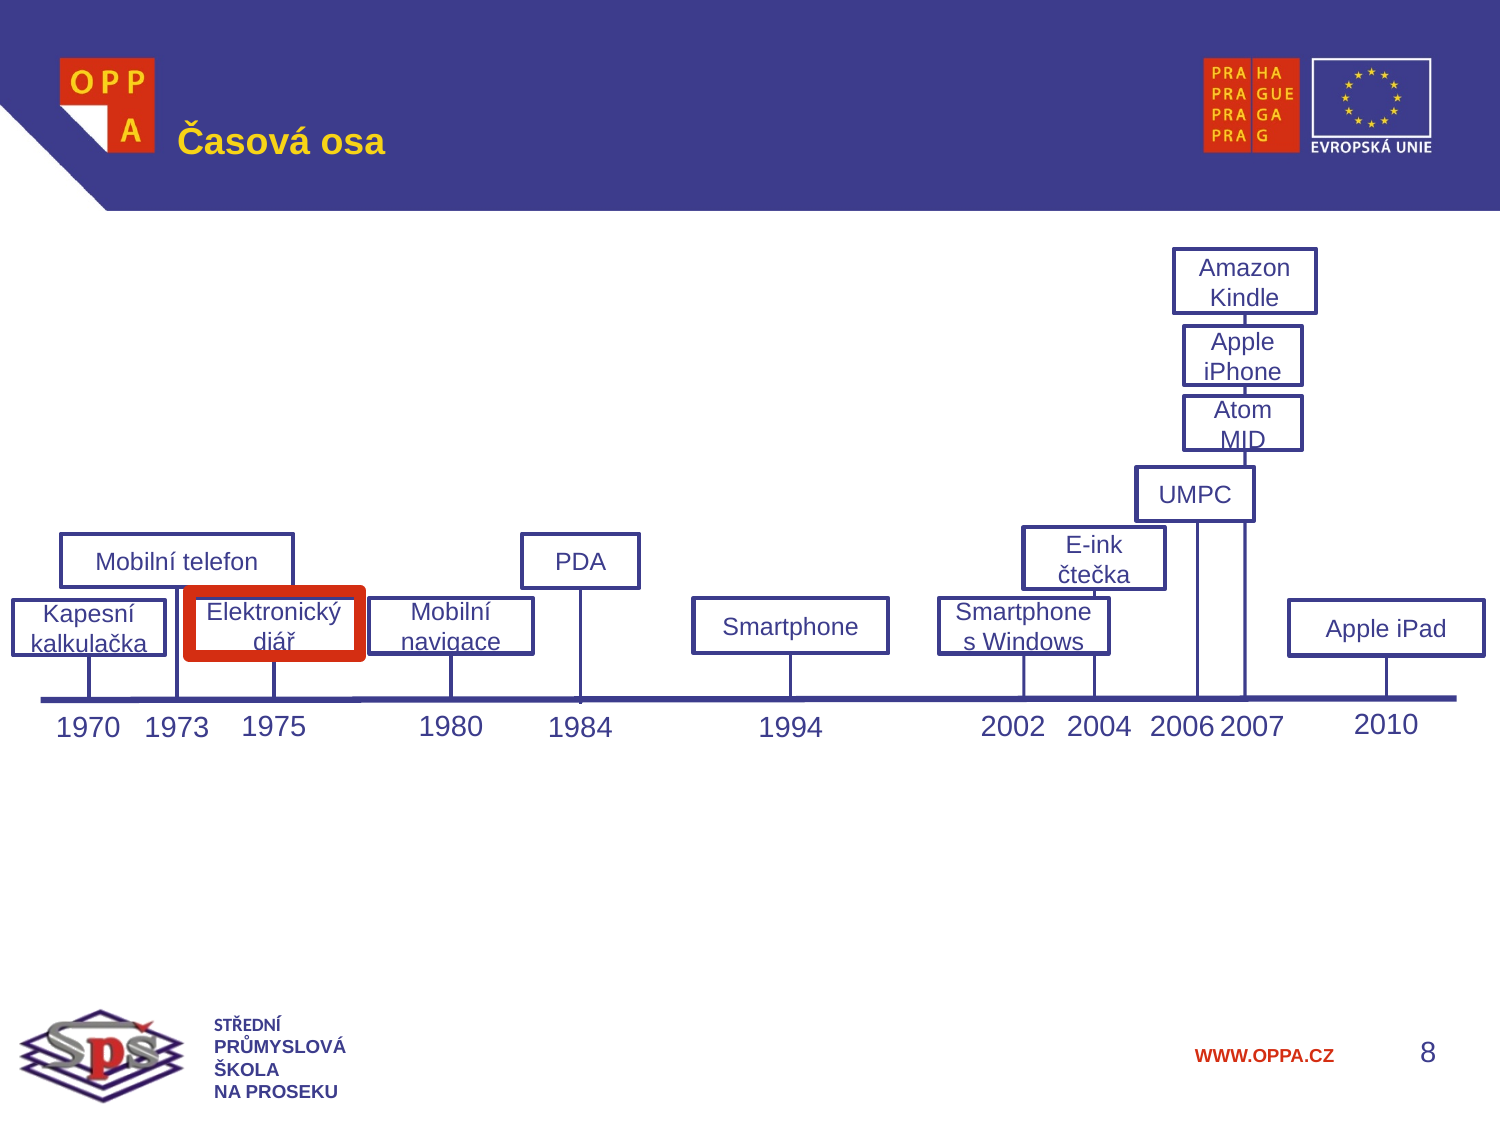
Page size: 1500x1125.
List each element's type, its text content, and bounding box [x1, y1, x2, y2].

text_box Smartphone s Windows [1099, 596, 1111, 656]
text_box 1973 [129, 710, 225, 751]
text_box Kapesní kalkulačka [11, 598, 167, 657]
text_box E-ink čtečka [1021, 525, 1167, 591]
text_box Apple iPhone [1182, 324, 1240, 387]
text_box Atom MID [1182, 394, 1240, 452]
text_box Amazon Kindle [1172, 247, 1318, 315]
text_box 1984 [533, 710, 628, 751]
text_box STŘEDNÍ PRŮMYSLOVÁ ŠKOLA NA PROSEKU [199, 1004, 509, 1110]
text_box 1994 [743, 710, 839, 751]
text_box Atom MID [1250, 394, 1304, 452]
text_box 1980 [403, 710, 499, 750]
text_box Apple iPhone [1250, 324, 1304, 387]
text_box 2006 [1135, 710, 1204, 750]
text_box 1970 [40, 708, 129, 751]
picture [0, 0, 1500, 211]
text_box 2007 [1204, 710, 1300, 750]
text_box Mobilní navigace [367, 596, 535, 656]
text_box 2004 [1052, 710, 1135, 750]
picture [19, 1001, 186, 1107]
text_box Apple iPad [1287, 598, 1486, 658]
text_box UMPC [1134, 465, 1240, 523]
text_box 1975 [226, 710, 322, 750]
text_box Smartphone [691, 596, 890, 655]
text_box UMPC [1250, 465, 1256, 523]
text_box PDA [520, 532, 641, 590]
text_box Mobilní telefon [59, 532, 295, 589]
text_box Smartphone s Windows [937, 596, 1089, 656]
text_box 2002 [965, 710, 1052, 750]
slide_number 8 [1339, 1015, 1437, 1069]
title Časová osa [177, 38, 1137, 162]
text_box 2010 [1339, 710, 1434, 748]
text_box [187, 589, 362, 658]
